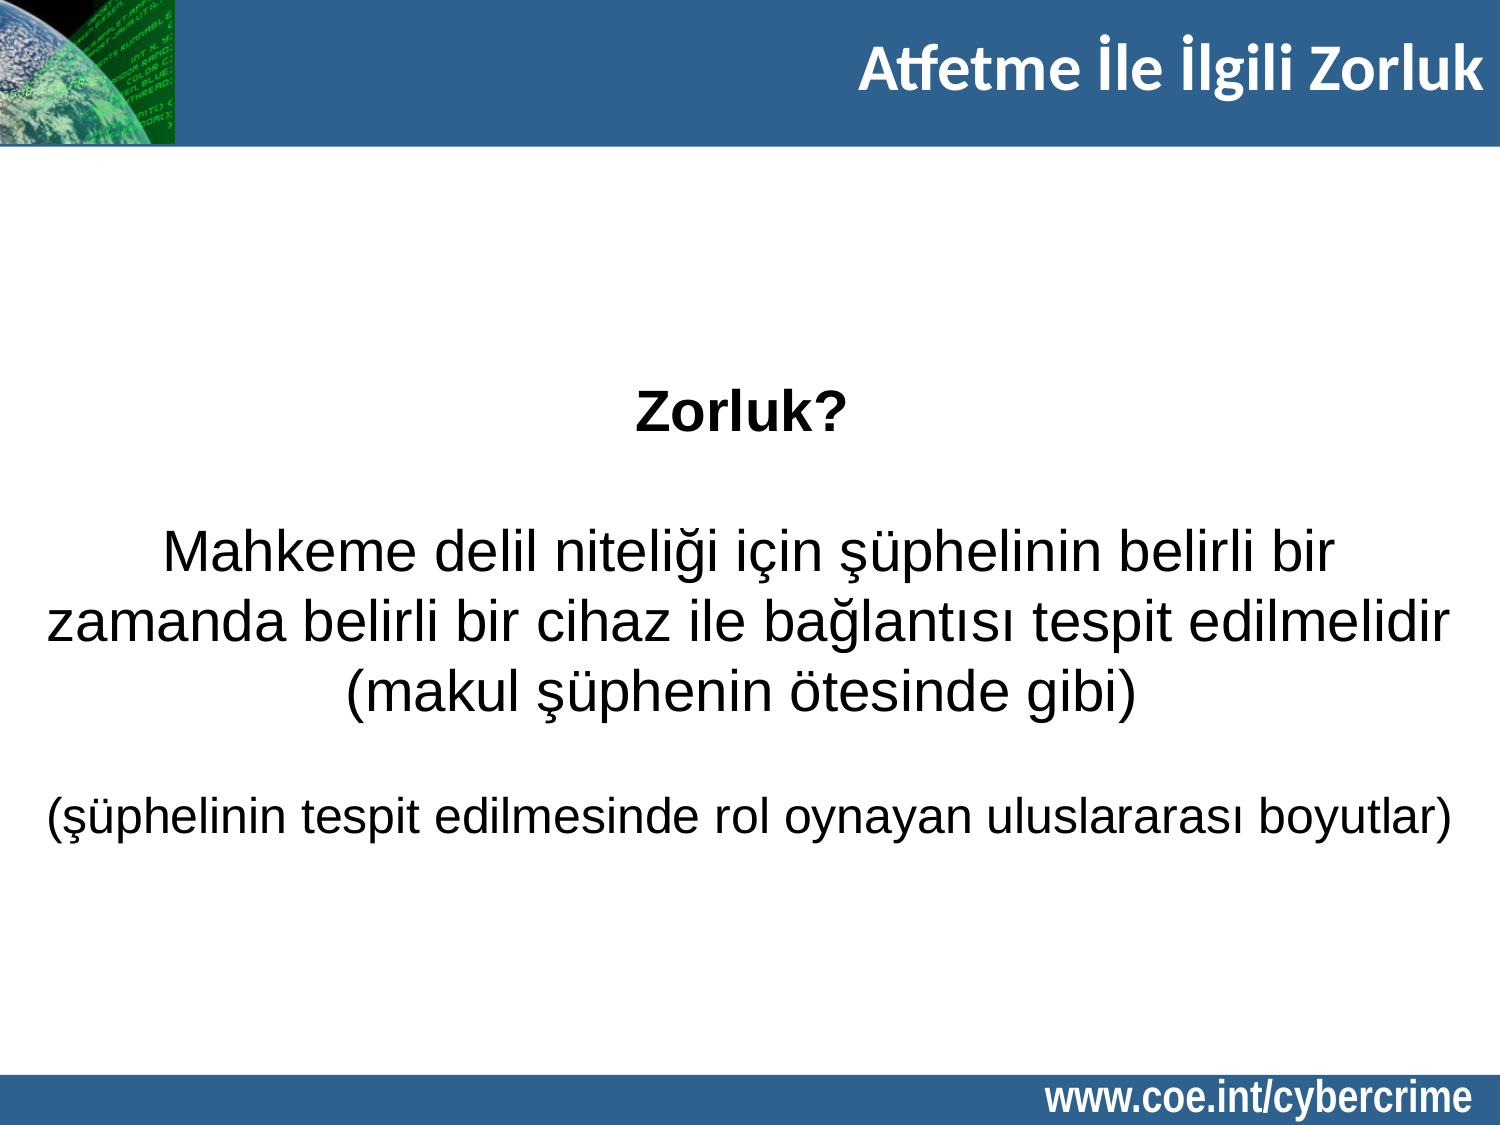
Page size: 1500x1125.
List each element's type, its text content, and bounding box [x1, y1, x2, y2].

text_box [0, 1073, 1030, 1125]
text_box Atfetme İle İlgili Zorluk [177, 0, 1500, 149]
text_box www.coe.int/cybercrime [1030, 1059, 1500, 1125]
text_box Zorluk? Mahkeme delil niteliği için şüphelinin belirli bir zamanda belirli bir cihaz ile bağlantısı tespit edilmelidir (makul şüphenin ötesinde gibi) (şüphelinin tespit edilmesinde rol oynayan uluslararası boyutlar) [19, 156, 1481, 851]
picture [0, 0, 175, 144]
